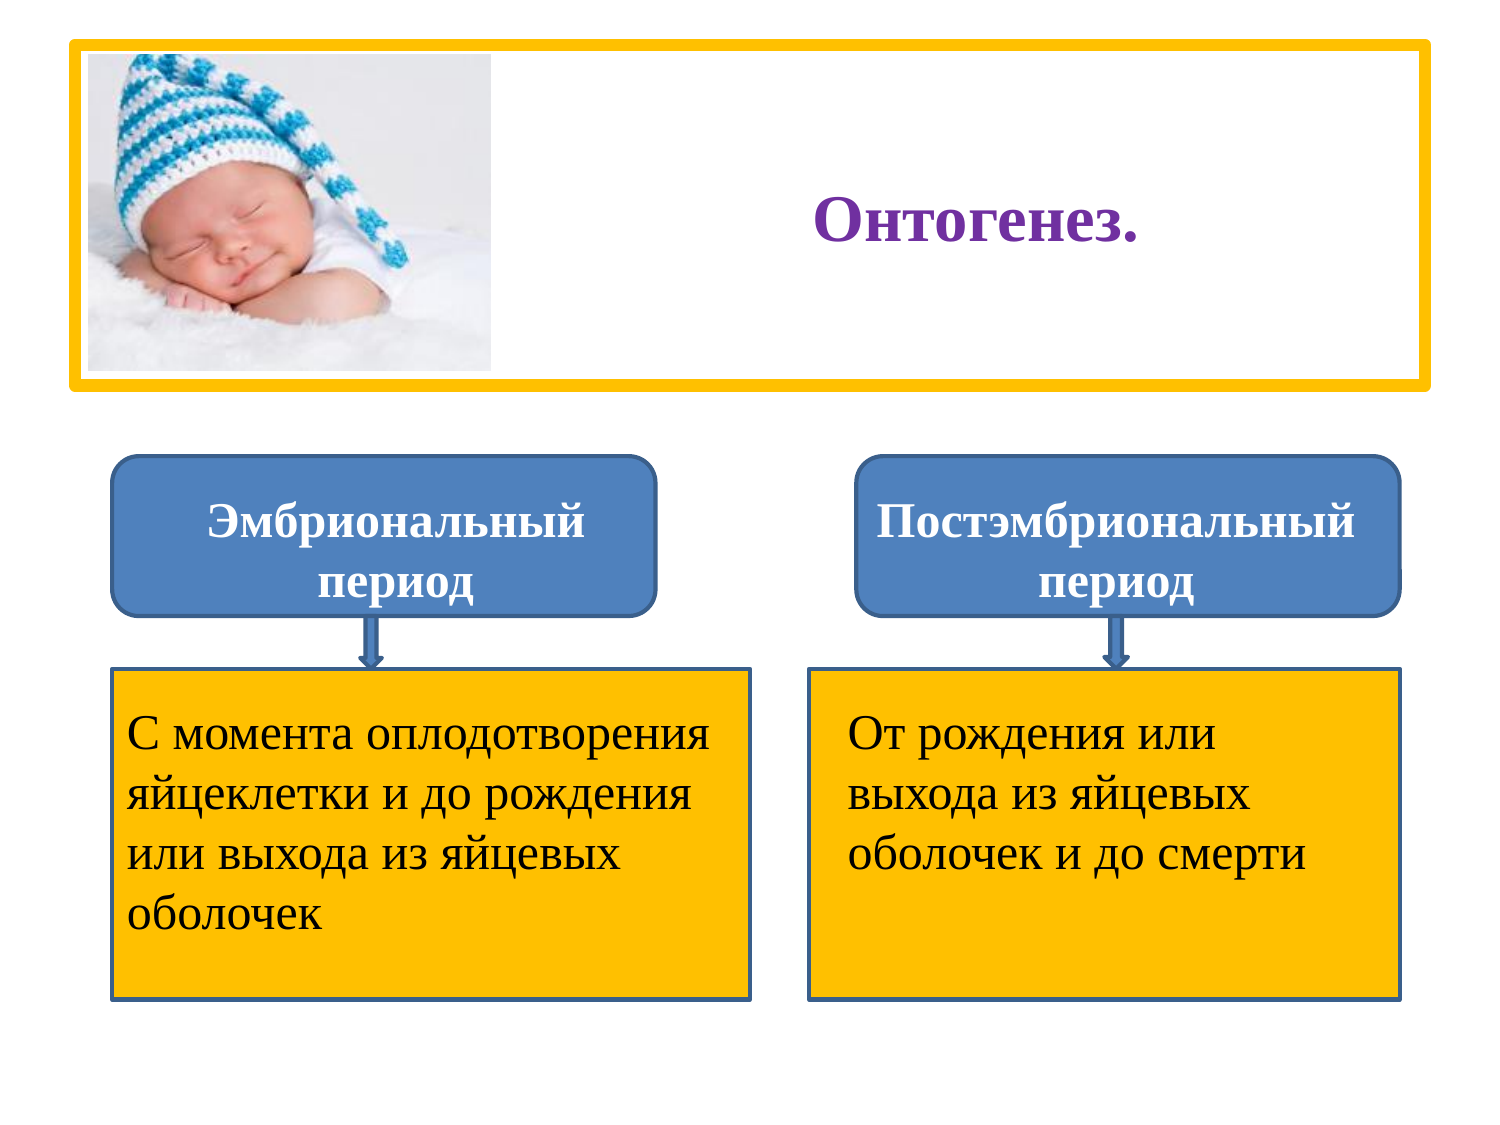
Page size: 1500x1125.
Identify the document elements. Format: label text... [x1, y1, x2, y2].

text_box С момента оплодотворения яйцеклетки и до рождения или выхода из яйцевых оболочек [112, 692, 750, 948]
text_box [854, 454, 1402, 619]
text_box Постэмбриональный период [856, 479, 1376, 615]
text_box [807, 667, 1402, 1002]
text_box От рождения или выхода из яйцевых оболочек и до смерти [832, 692, 1376, 888]
text_box [110, 454, 658, 619]
text_box [358, 613, 384, 671]
text_box Эмбриональный период [135, 479, 656, 615]
text_box [1102, 613, 1130, 671]
picture [88, 54, 491, 372]
title Онтогенез. [75, 45, 1425, 386]
text_box [110, 667, 752, 1002]
